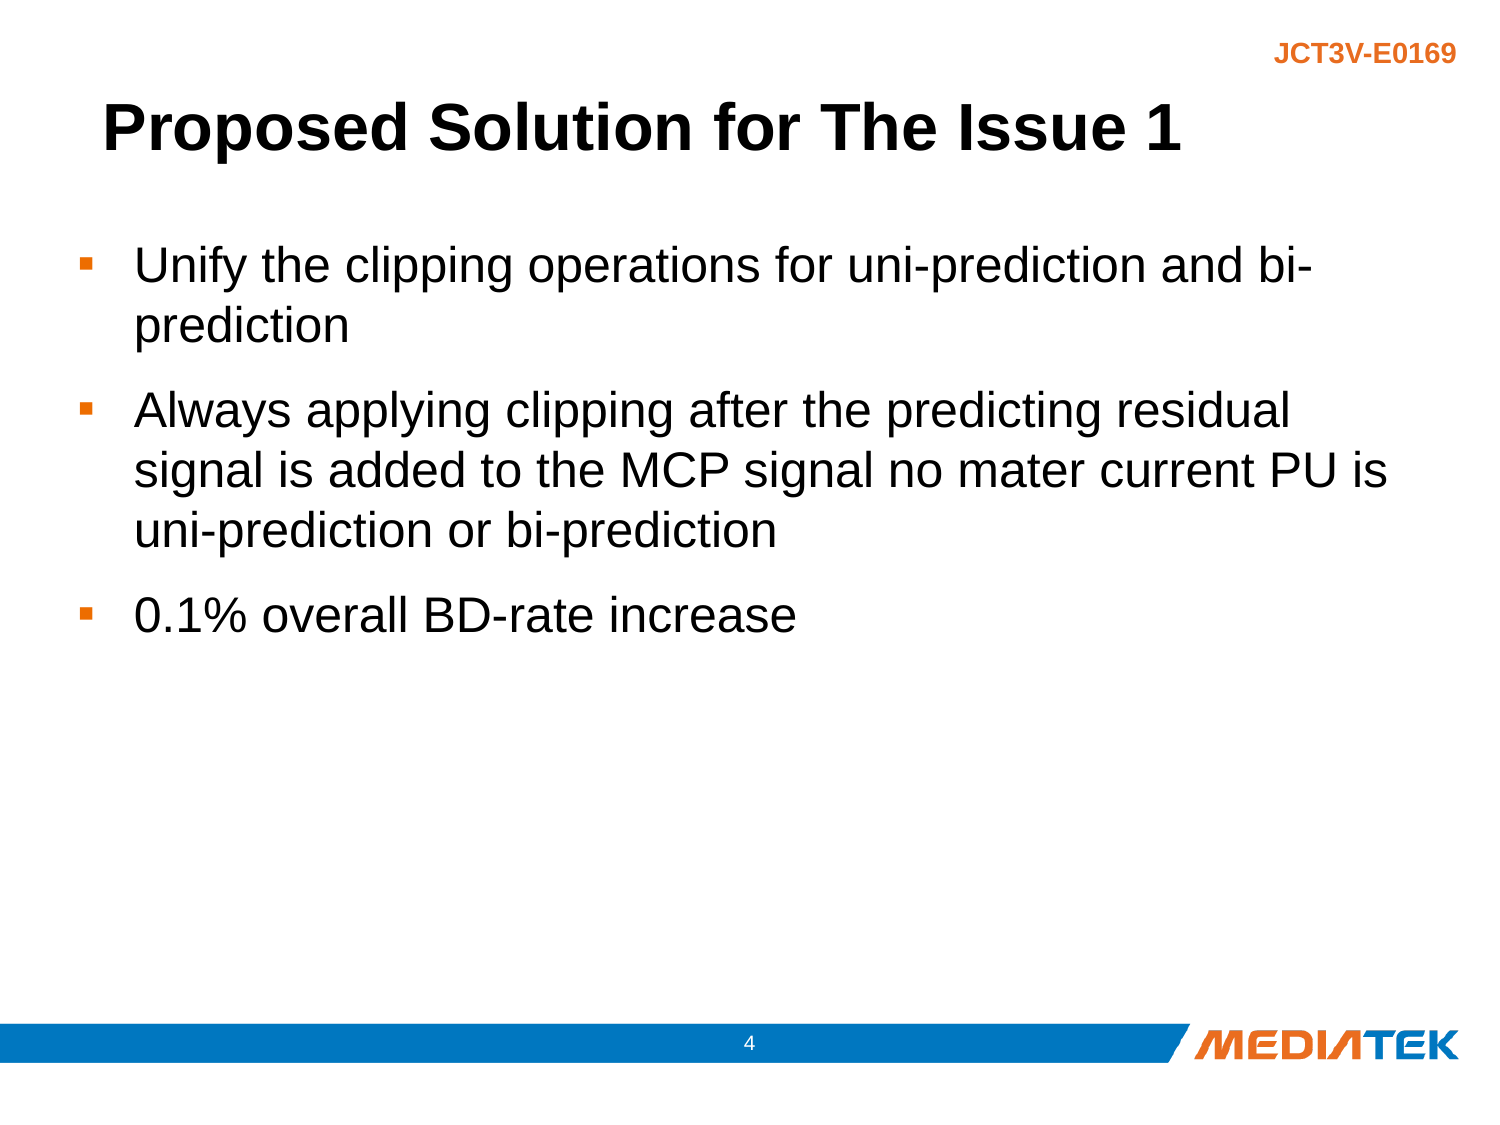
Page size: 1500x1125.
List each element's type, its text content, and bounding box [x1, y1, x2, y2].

title Proposed Solution for The Issue 1 [87, 46, 1410, 201]
picture [0, 1023, 711, 1063]
picture [789, 1023, 1459, 1063]
slide_number 3 [711, 1022, 789, 1090]
list Unify the clipping operations for uni-prediction and bi-prediction Always applying clipping after the predicting residual signal is added to the MCP signal no mater current PU is uni-prediction or bi-prediction 0.1% overall BD-rate increase [62, 224, 1424, 1051]
